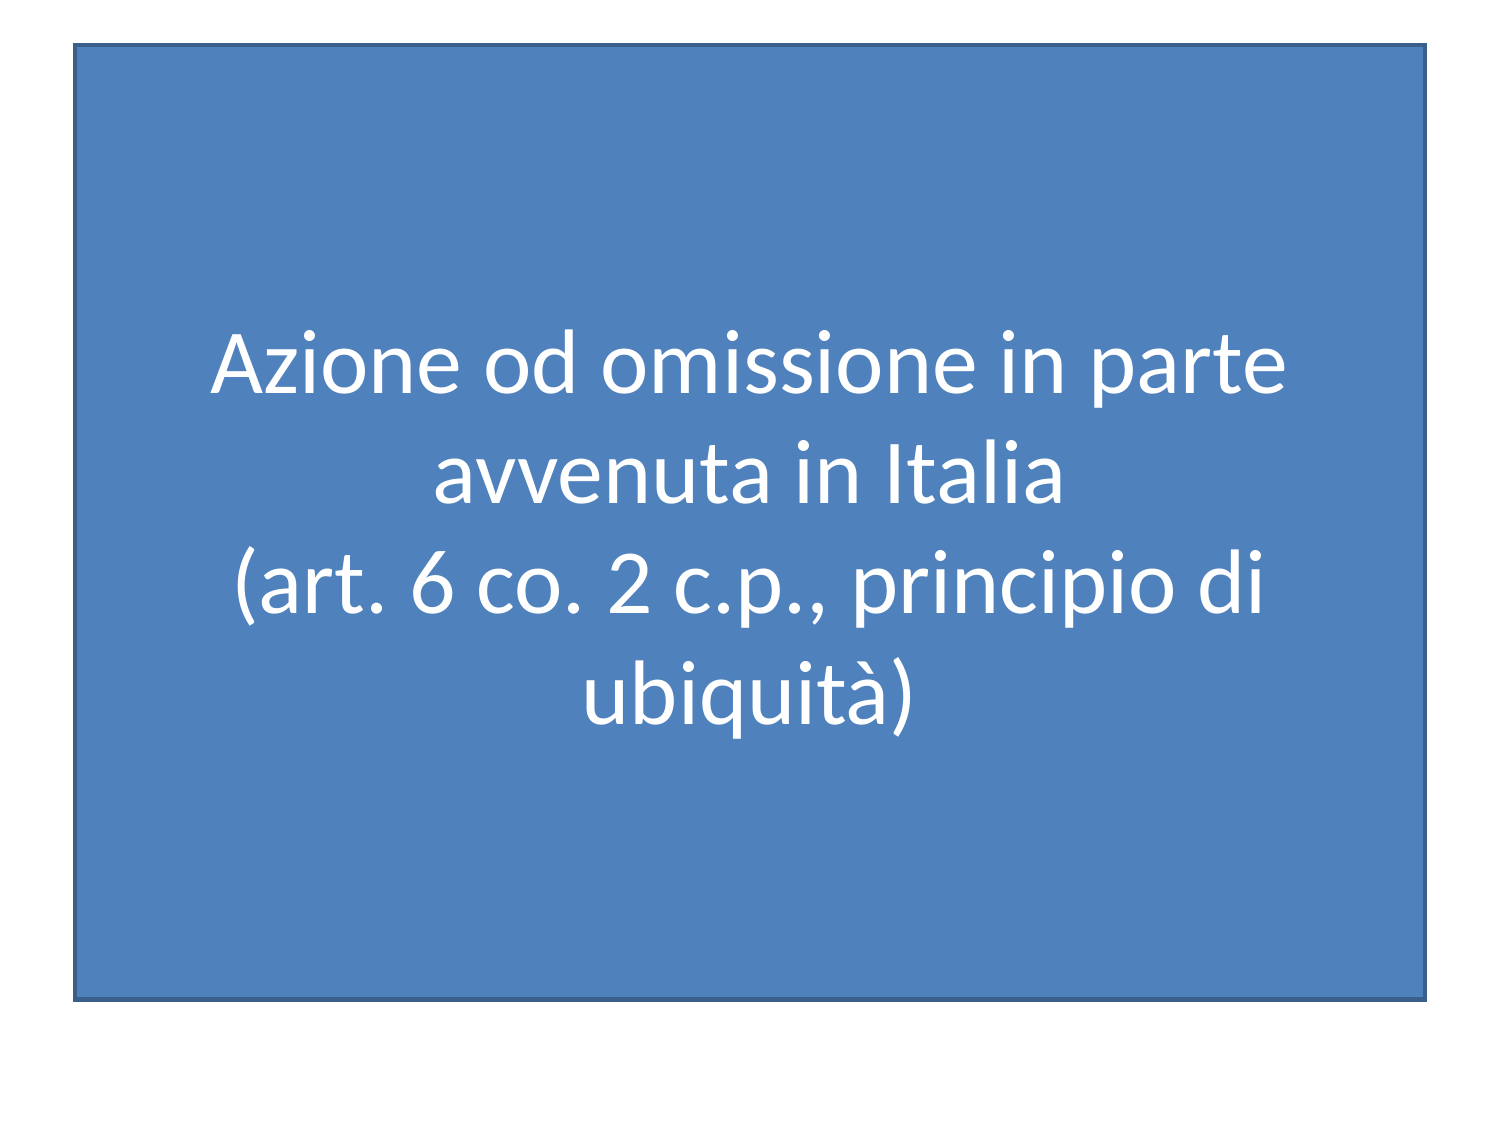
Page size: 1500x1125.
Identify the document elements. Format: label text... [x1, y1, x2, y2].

title Azione od omissione in parte avvenuta in Italia (art. 6 co. 2 c.p., principio di ubiquità) [73, 43, 1427, 1002]
